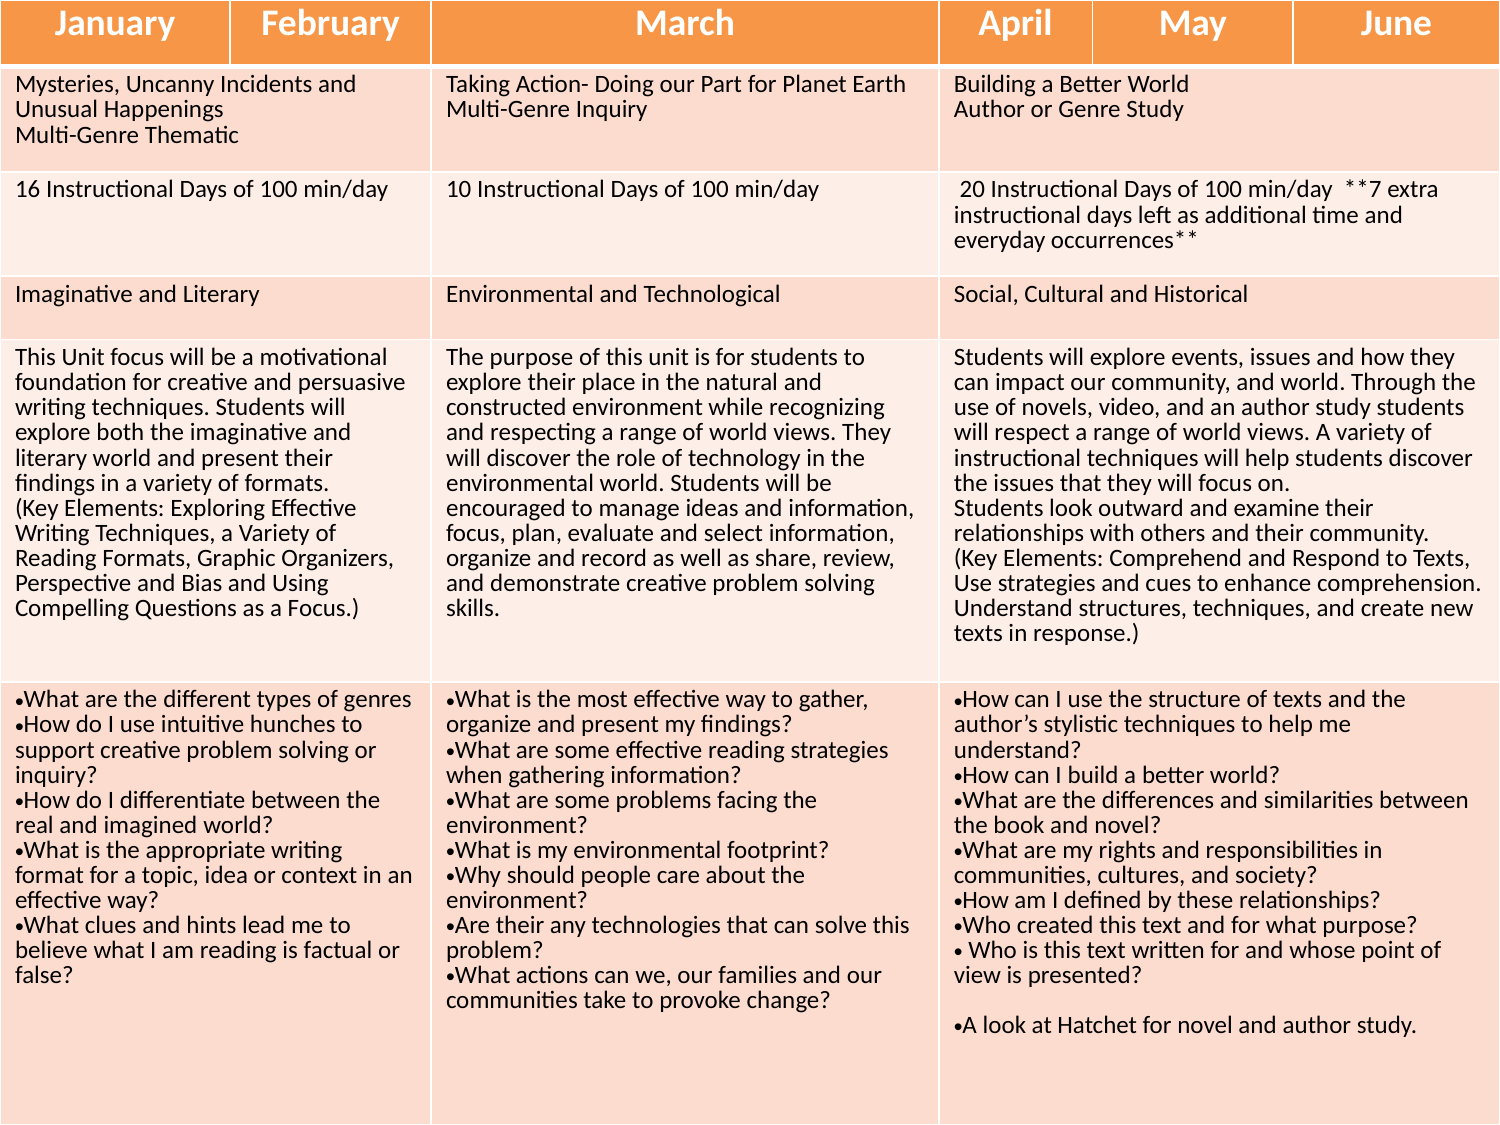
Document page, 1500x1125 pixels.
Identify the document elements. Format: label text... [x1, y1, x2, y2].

table_cell This Unit focus will be a motivational foundation for creative and persuasive writing techniques. Students will explore both the imaginative and literary world and present their findings in a variety of formats. (Key Elements: Exploring Effective Writing Techniques, a Variety of Reading Formats, Graphic Organizers, Perspective and Bias and Using Compelling Questions as a Focus.) [1, 340, 430, 681]
table_cell The purpose of this unit is for students to explore their place in the natural and constructed environment while recognizing and respecting a range of world views. They will discover the role of technology in the environmental world. Students will be encouraged to manage ideas and information, focus, plan, evaluate and select information, organize and record as well as share, review, and demonstrate creative problem solving skills. [432, 340, 938, 681]
table_header January [1, 1, 229, 64]
table_cell Social, Cultural and Historical [940, 277, 1499, 339]
table_cell Mysteries, Uncanny Incidents and Unusual Happenings Multi-Genre Thematic [1, 69, 430, 171]
table_cell 20 Instructional Days of 100 min/day **7 extra instructional days left as additional time and everyday occurrences** [940, 173, 1499, 275]
table_cell 16 Instructional Days of 100 min/day [1, 173, 430, 275]
table_cell What is the most effective way to gather, organize and present my findings? What are some effective reading strategies when gathering information? What are some problems facing the environment? What is my environmental footprint? Why should people care about the environment? Are their any technologies that can solve this problem? What actions can we, our families and our communities take to provoke change? [432, 683, 938, 1124]
table_cell Taking Action- Doing our Part for Planet Earth Multi-Genre Inquiry [432, 69, 938, 171]
table_header May [1093, 1, 1292, 64]
table_header February [231, 1, 430, 64]
table_cell How can I use the structure of texts and the author’s stylistic techniques to help me understand? How can I build a better world? What are the differences and similarities between the book and novel? What are my rights and responsibilities in communities, cultures, and society? How am I defined by these relationships? Who created this text and for what purpose? Who is this text written for and whose point of view is presented? A look at Hatchet for novel and author study. [940, 683, 1499, 1124]
table_header March [432, 1, 938, 64]
table_cell What are the different types of genres How do I use intuitive hunches to support creative problem solving or inquiry? How do I differentiate between the real and imagined world? What is the appropriate writing format for a topic, idea or context in an effective way? What clues and hints lead me to believe what I am reading is factual or false? [1, 683, 430, 1124]
table_cell Building a Better World Author or Genre Study [940, 69, 1499, 171]
table_cell Students will explore events, issues and how they can impact our community, and world. Through the use of novels, video, and an author study students will respect a range of world views. A variety of instructional techniques will help students discover the issues that they will focus on. Students look outward and examine their relationships with others and their community. (Key Elements: Comprehend and Respond to Texts, Use strategies and cues to enhance comprehension. Understand structures, techniques, and create new texts in response.) [940, 340, 1499, 681]
table_cell Environmental and Technological [432, 277, 938, 339]
table_header April [940, 1, 1092, 64]
table_cell Imaginative and Literary [1, 277, 430, 339]
table_cell 10 Instructional Days of 100 min/day [432, 173, 938, 275]
table_header June [1294, 1, 1499, 64]
